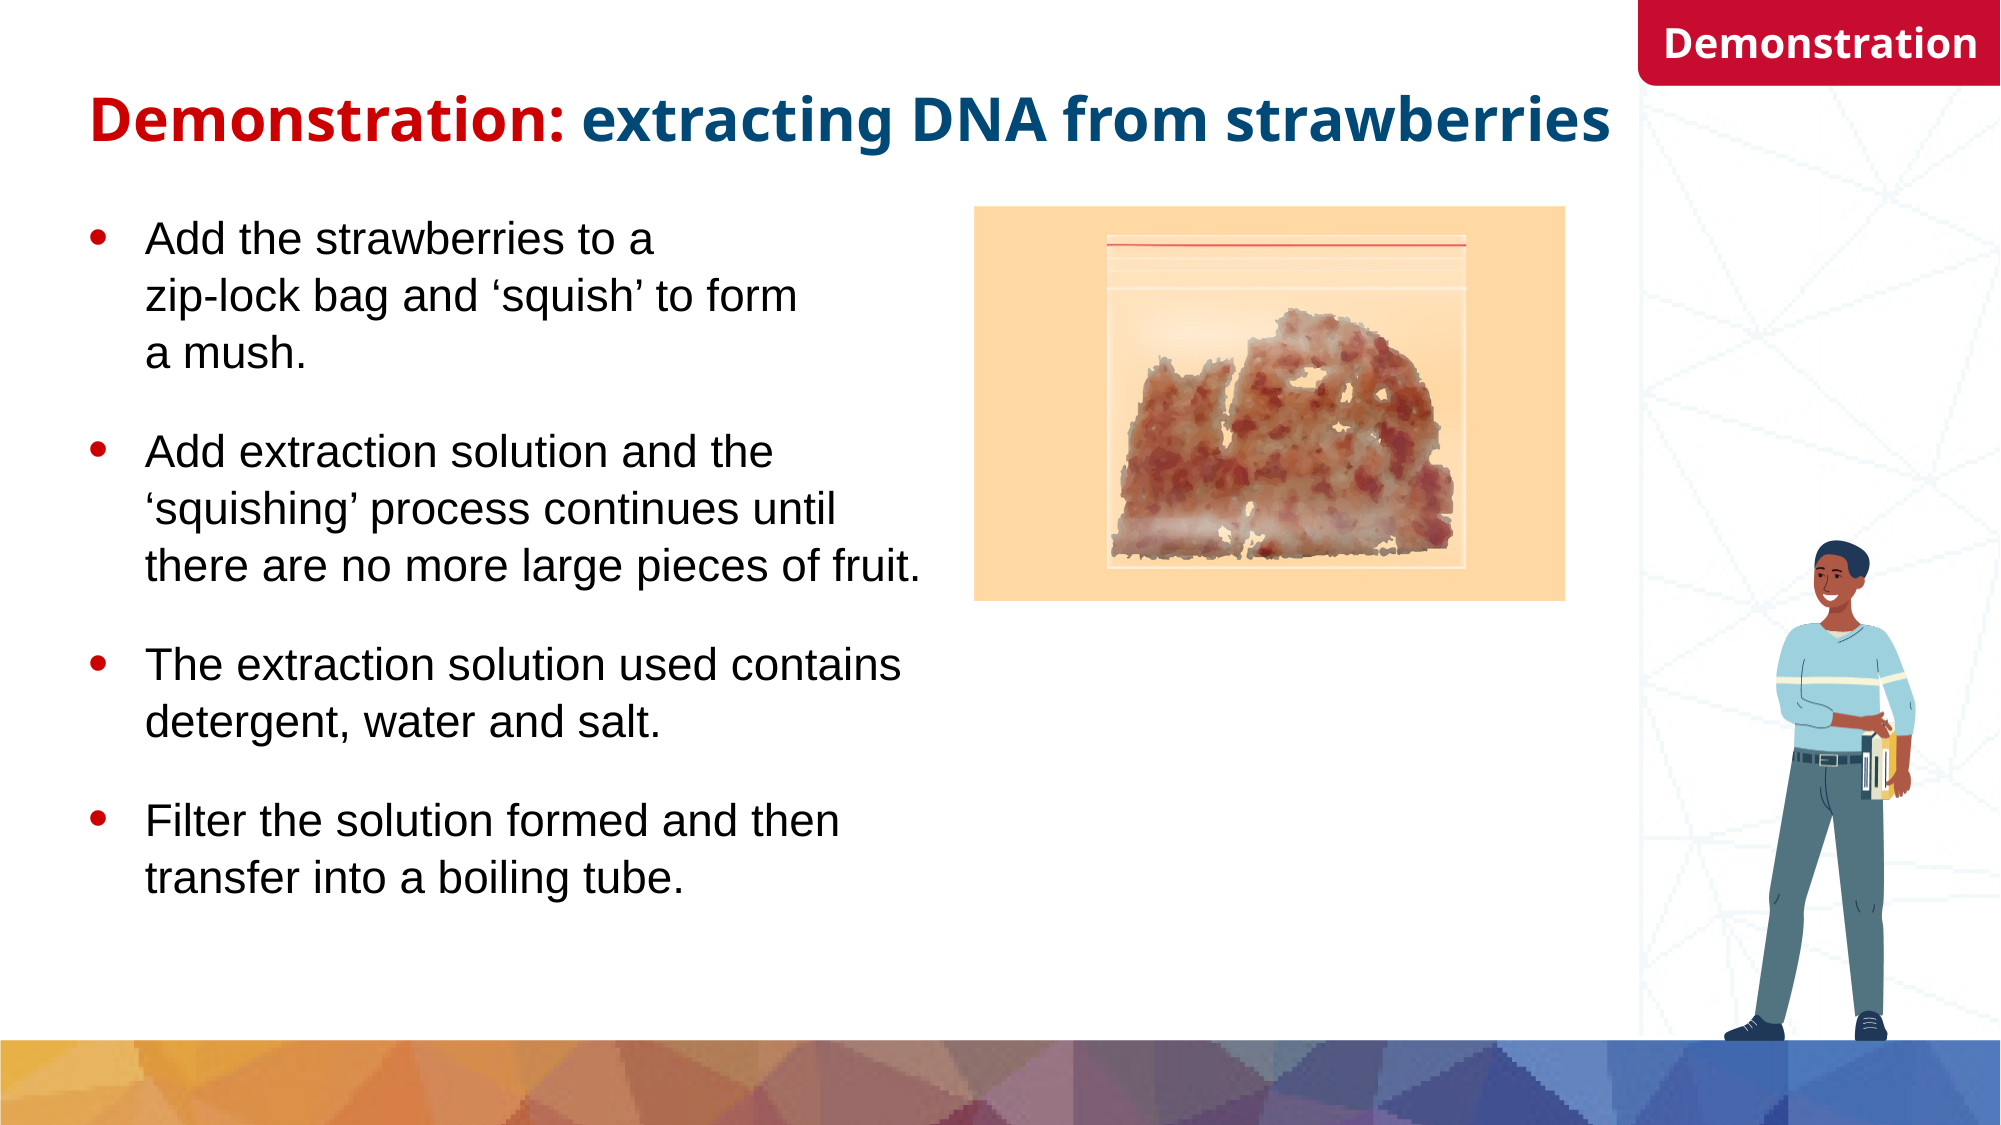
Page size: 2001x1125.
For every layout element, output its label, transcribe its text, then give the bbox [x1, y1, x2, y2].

title Demonstration: extracting DNA from strawberries [88, 88, 1692, 213]
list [974, 206, 1565, 601]
text_box Add the strawberries to a zip-lock bag and ‘squish’ to form a mush. Add extraction solution and the ‘squishing’ process continues until there are no more large pieces of fruit. The extraction solution used contains detergent, water and salt. Filter the solution formed and then transfer into a boiling tube. [88, 206, 939, 903]
picture [0, 0, 2001, 1125]
